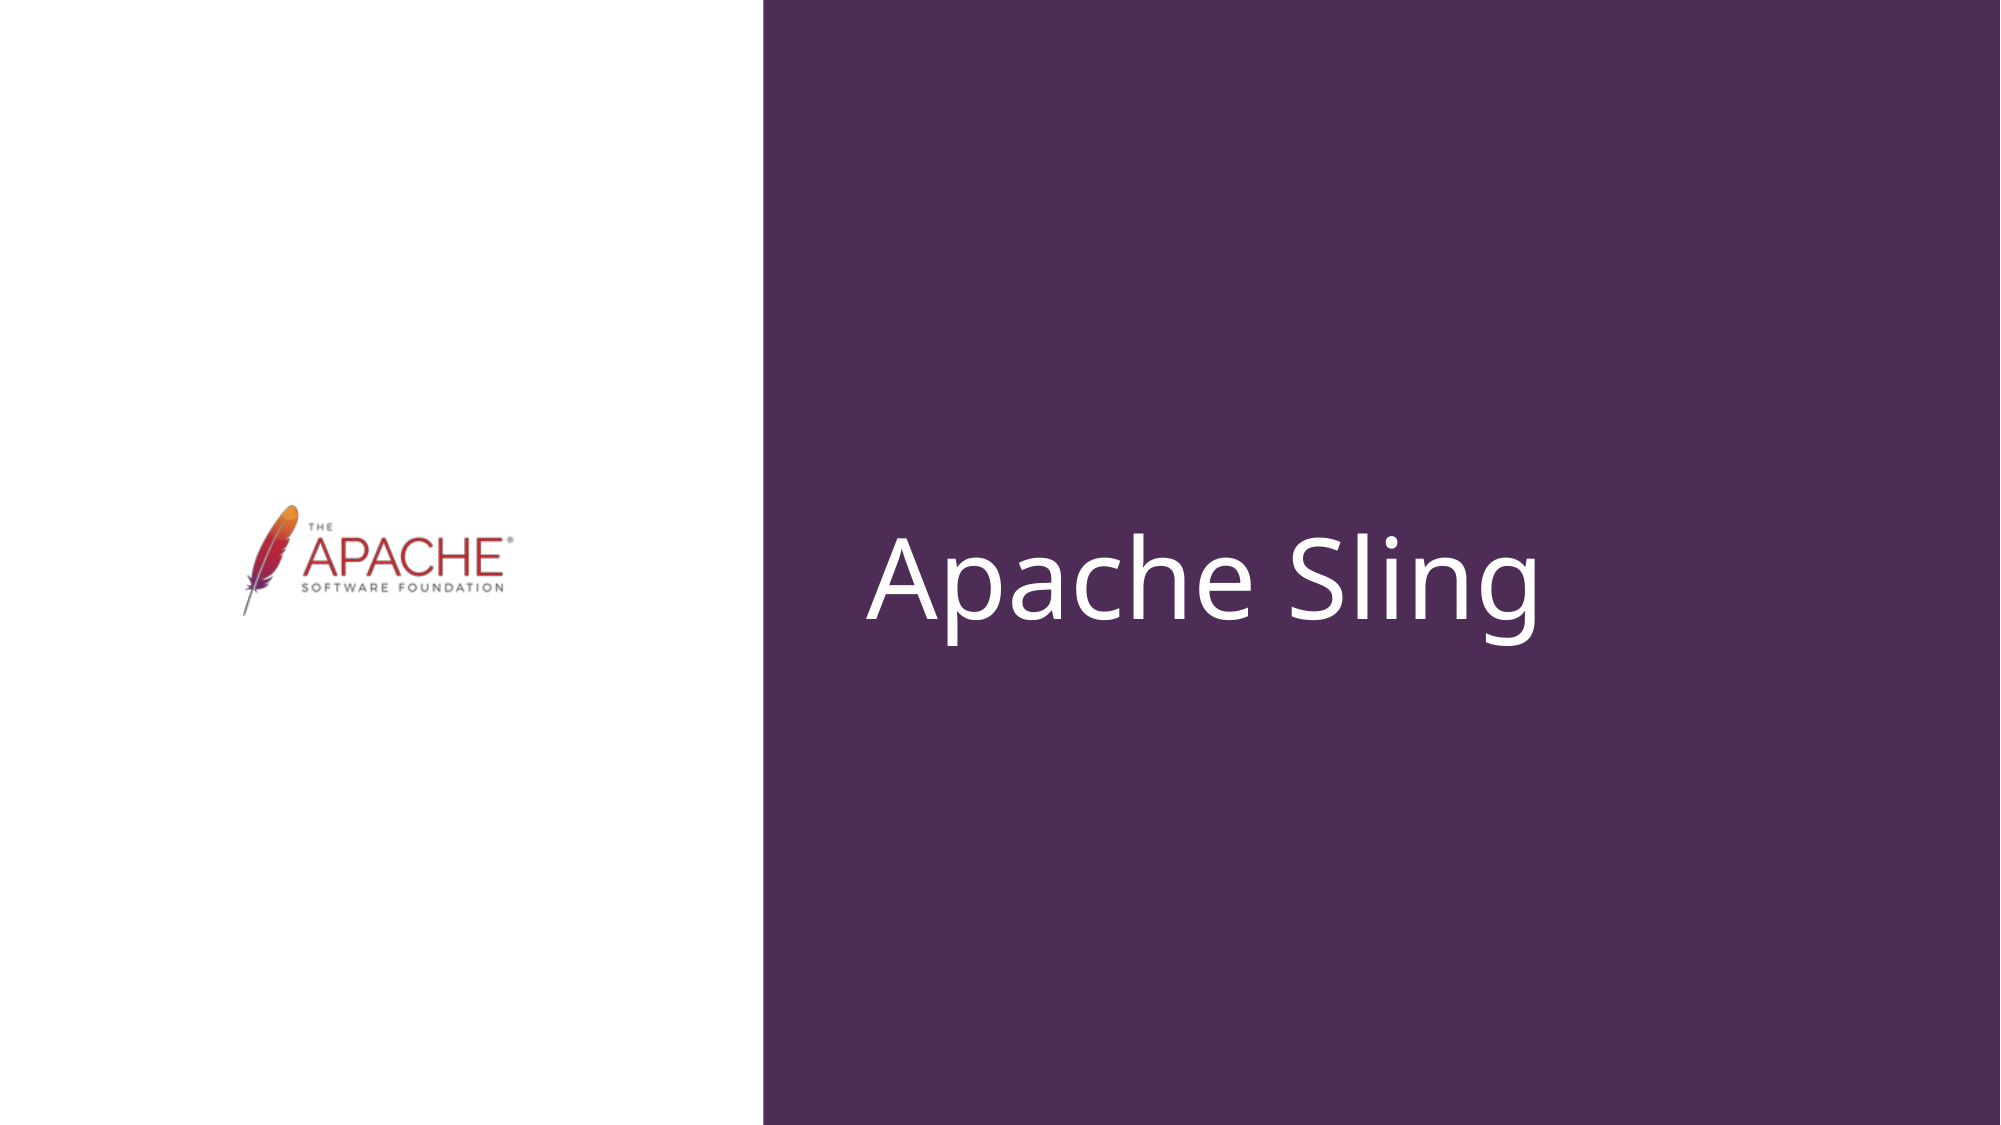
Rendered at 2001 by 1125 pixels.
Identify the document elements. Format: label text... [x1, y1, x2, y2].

title Apache Sling [851, 214, 1750, 652]
text_box [762, 0, 2000, 1125]
picture [243, 505, 514, 616]
